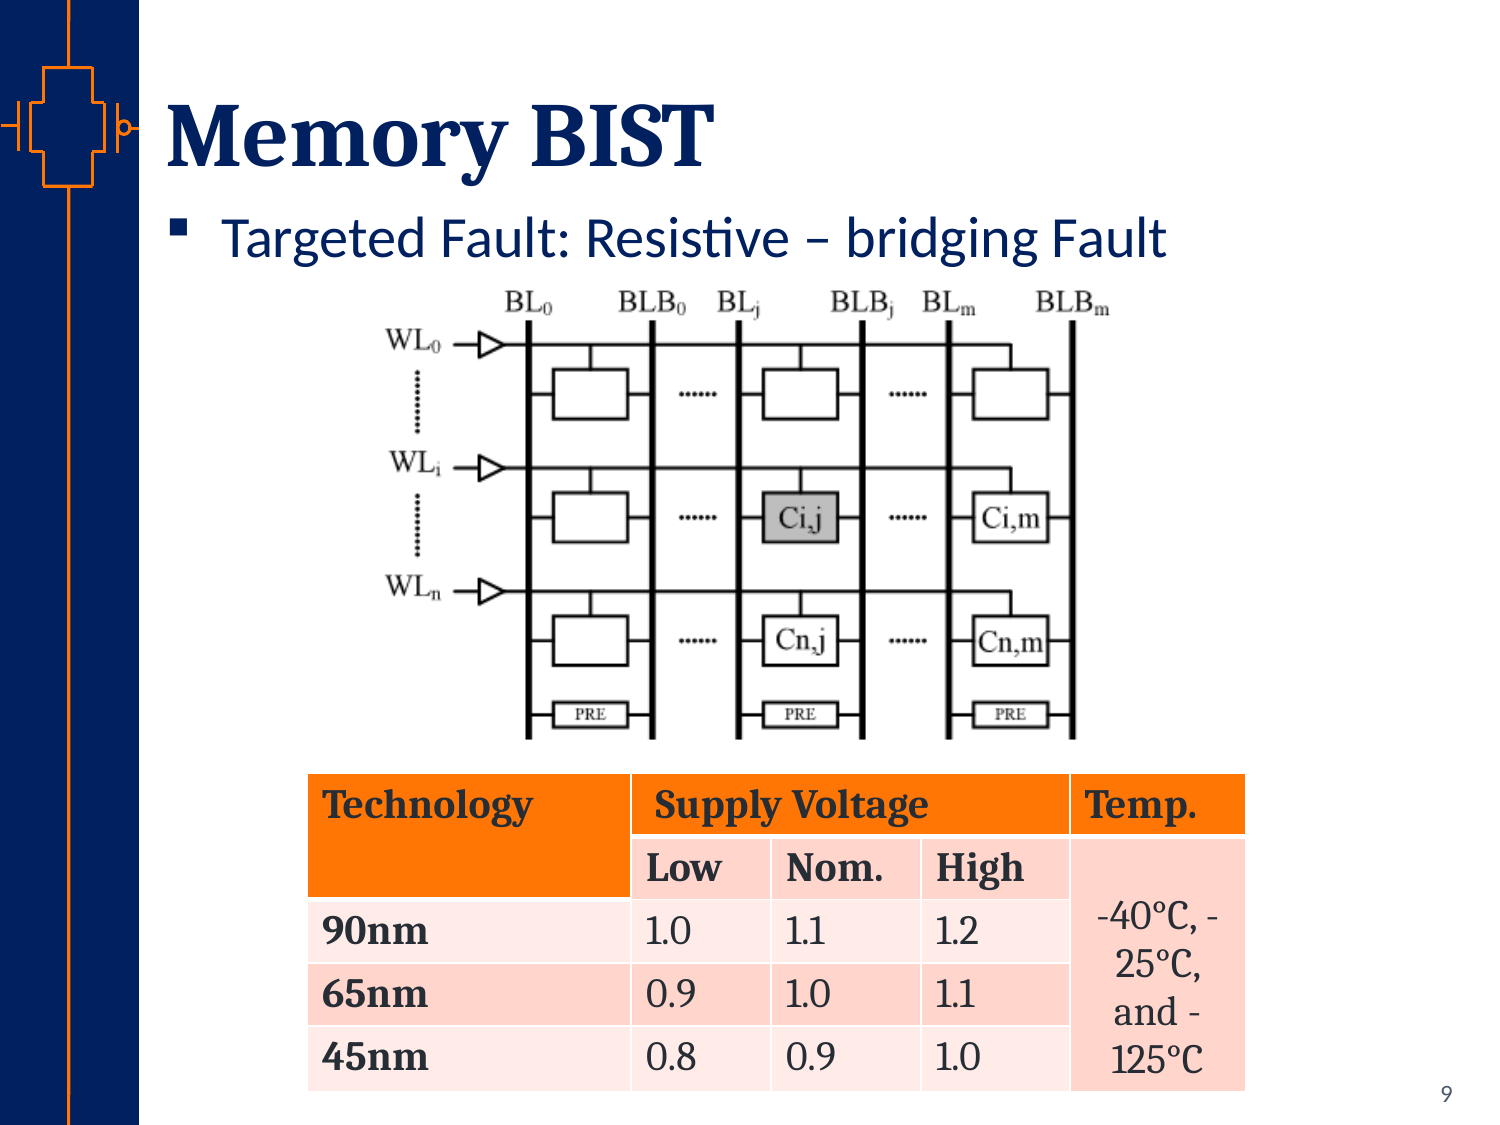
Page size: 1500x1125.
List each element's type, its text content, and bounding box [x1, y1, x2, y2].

table_cell High [922, 839, 1069, 899]
table_cell -40°C, -25°C, and -125°C [1071, 839, 1245, 1091]
table_cell 1.1 [772, 900, 920, 962]
table_header Temp. [1071, 774, 1245, 834]
picture [382, 281, 1121, 768]
slide_number 9 [1425, 1062, 1488, 1123]
table_cell 0.8 [632, 1027, 770, 1091]
table_cell 65nm [308, 964, 630, 1025]
table_cell Nom. [772, 839, 920, 899]
table_cell 1.0 [772, 964, 920, 1025]
table_cell 0.9 [632, 964, 770, 1025]
table_cell 45nm [308, 1027, 630, 1091]
table_cell 1.1 [922, 964, 1069, 1025]
table_cell 0.9 [772, 1027, 920, 1091]
table_cell 1.2 [922, 900, 1069, 962]
table_header Technology [308, 774, 630, 897]
table_cell Low [632, 839, 770, 899]
title Memory BIST [150, 35, 1338, 192]
list Targeted Fault: Resistive – bridging Fault [150, 192, 1425, 1083]
table_cell 1.0 [632, 900, 770, 962]
table_cell 1.0 [922, 1027, 1069, 1091]
table_cell 90nm [308, 902, 630, 962]
table_header Supply Voltage [632, 780, 1069, 834]
